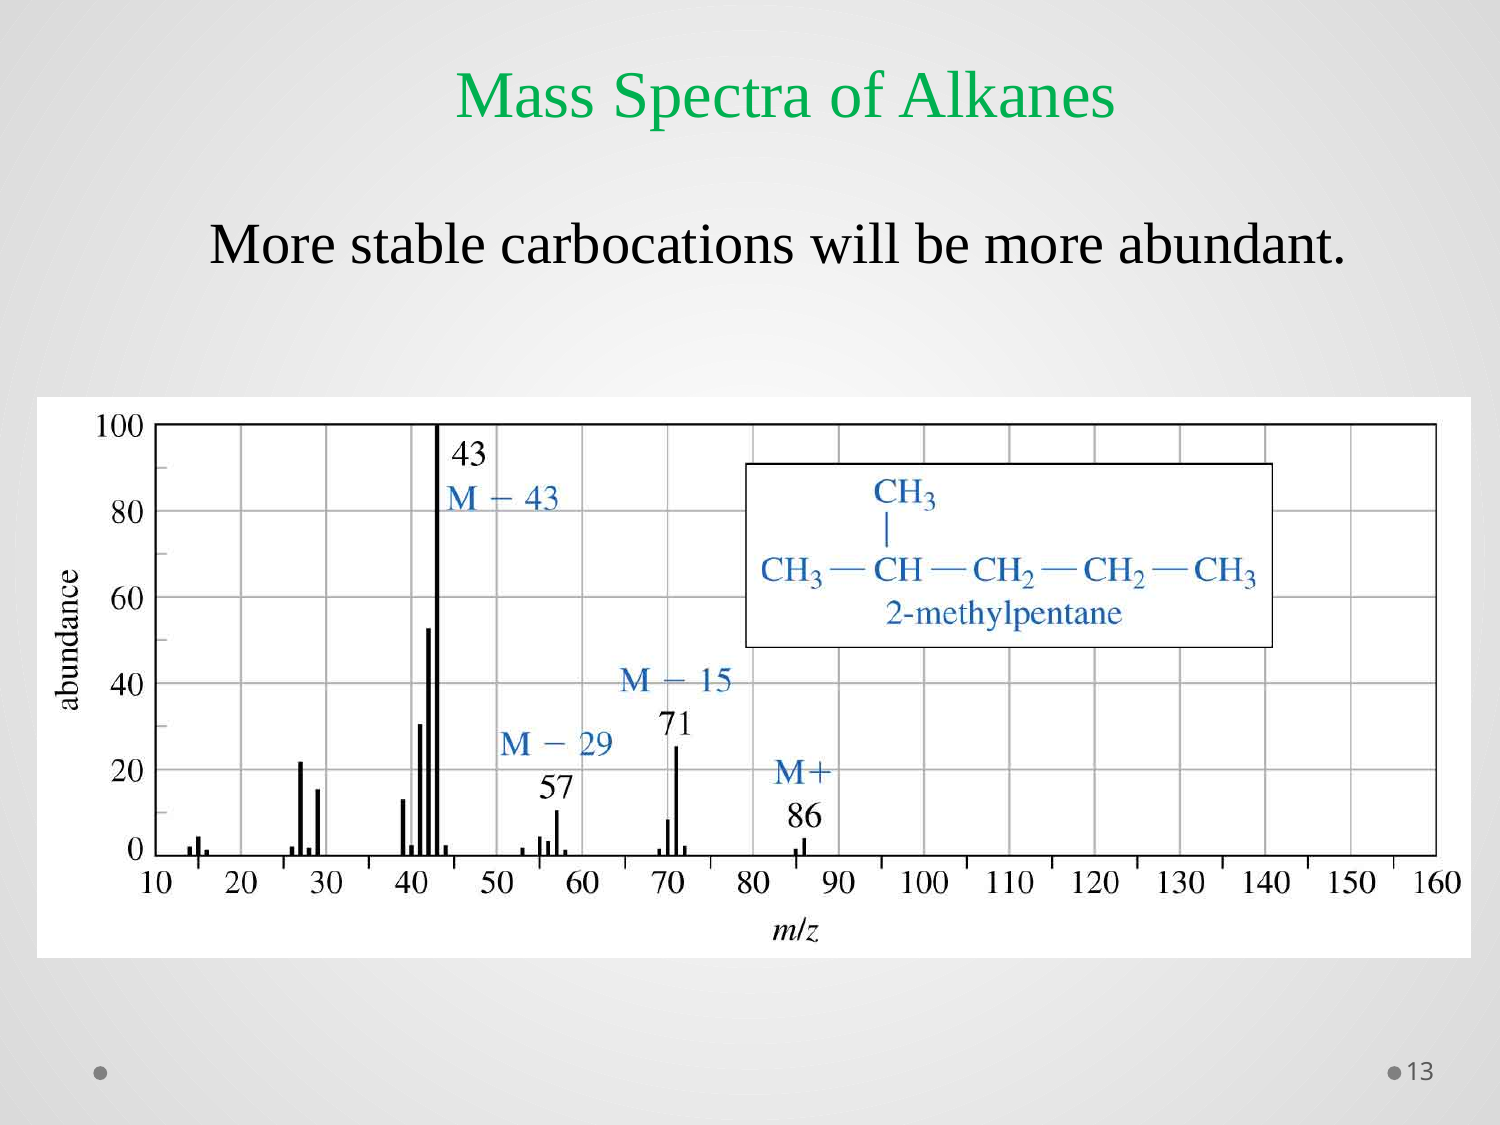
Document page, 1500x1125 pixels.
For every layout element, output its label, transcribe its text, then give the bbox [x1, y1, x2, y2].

text_box Mass Spectra of Alkanes [375, 46, 1198, 136]
slide_number 13 [1401, 1042, 1494, 1103]
picture [37, 396, 1472, 958]
text_box More stable carbocations will be more abundant. [194, 198, 1382, 275]
